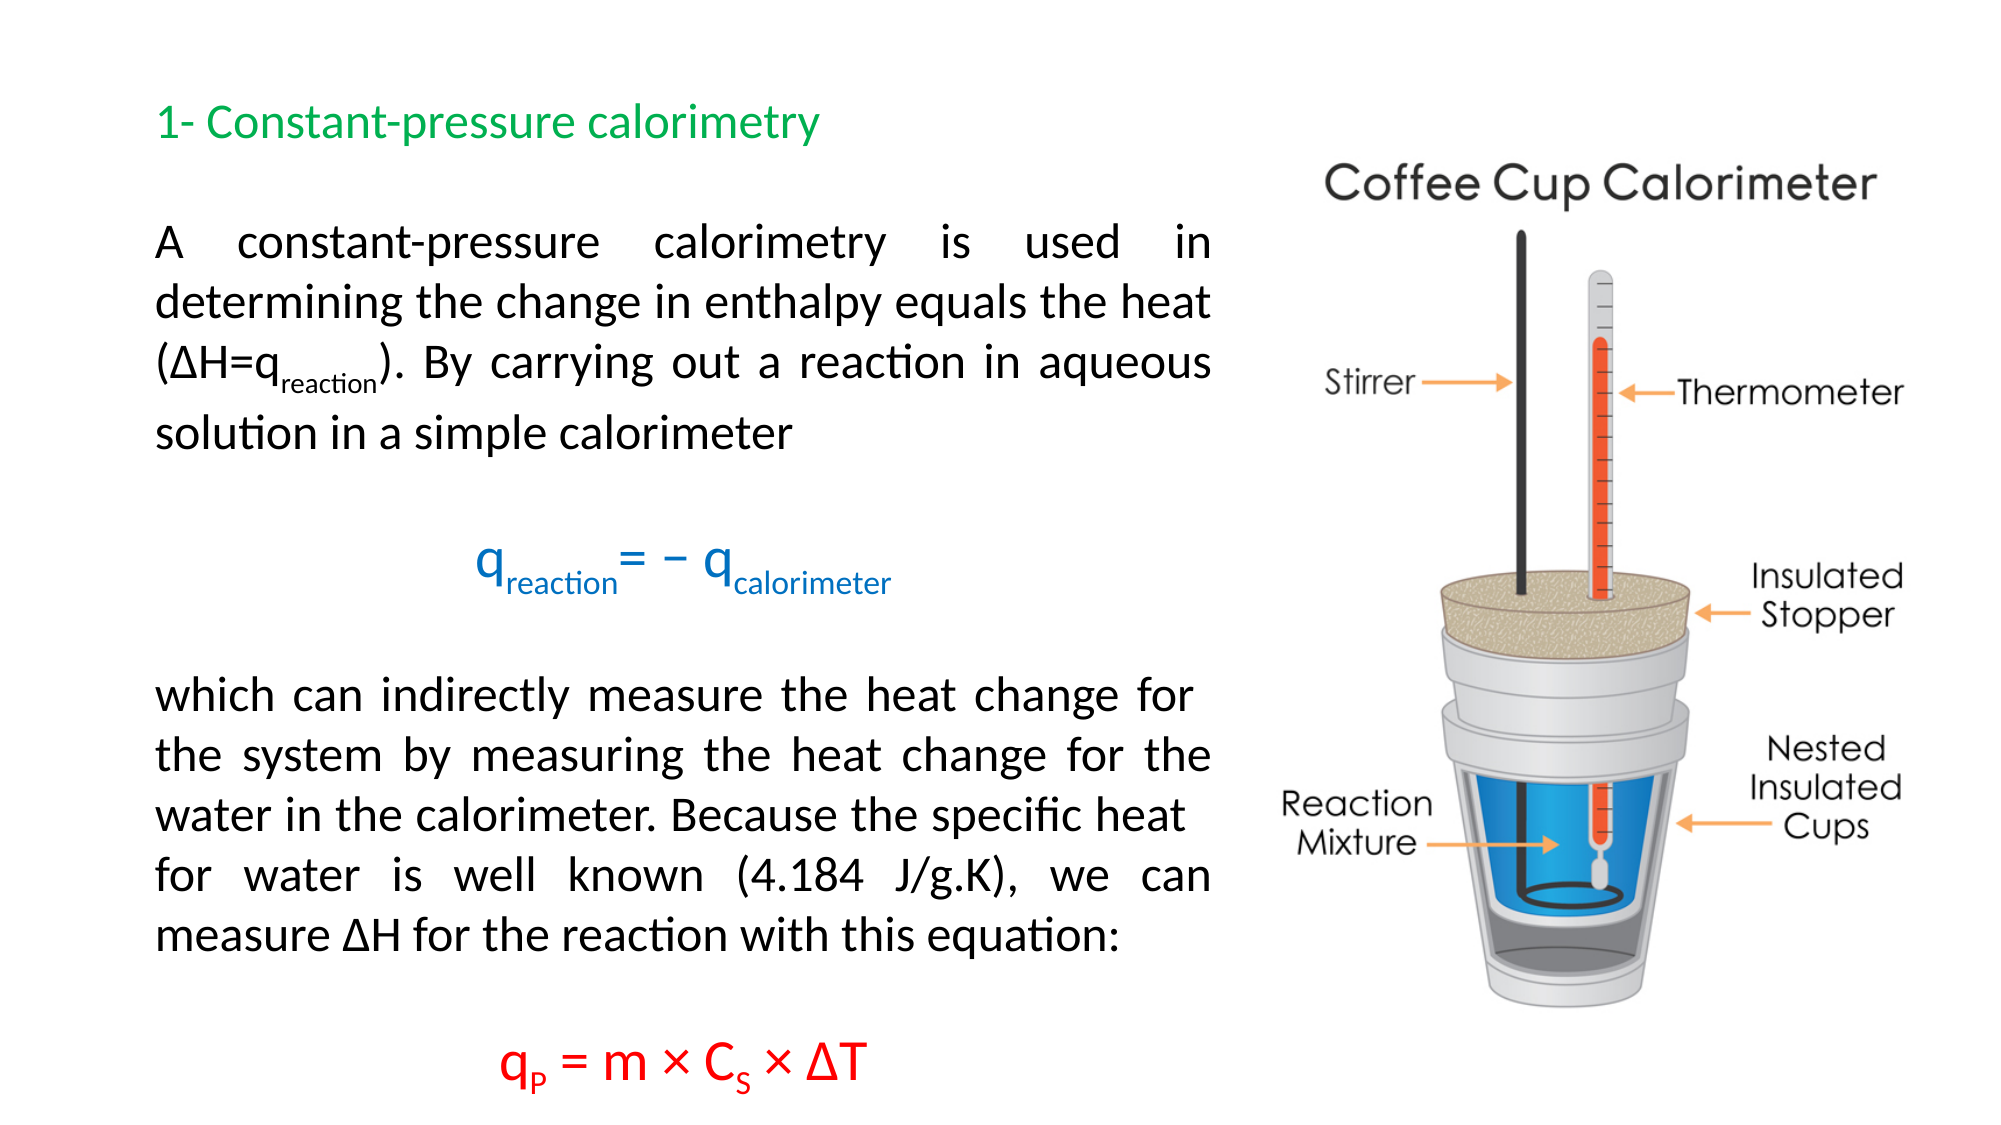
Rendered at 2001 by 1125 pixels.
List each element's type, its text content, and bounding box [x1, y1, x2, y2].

picture [1258, 147, 1937, 1019]
text_box 1- Constant-pressure calorimetry A constant-pressure calorimetry is used in determining the change in enthalpy equals the heat (∆H=qreaction). By carrying out a reaction in aqueous solution in a simple calorimeter qreaction= − qcalorimeter which can indirectly measure the heat change for the system by measuring the heat change for the water in the calorimeter. Because the specific heat for water is well known (4.184 J/g.K), we can measure ΔH for the reaction with this equation: qP = m × CS × ∆T [140, 80, 1228, 1109]
